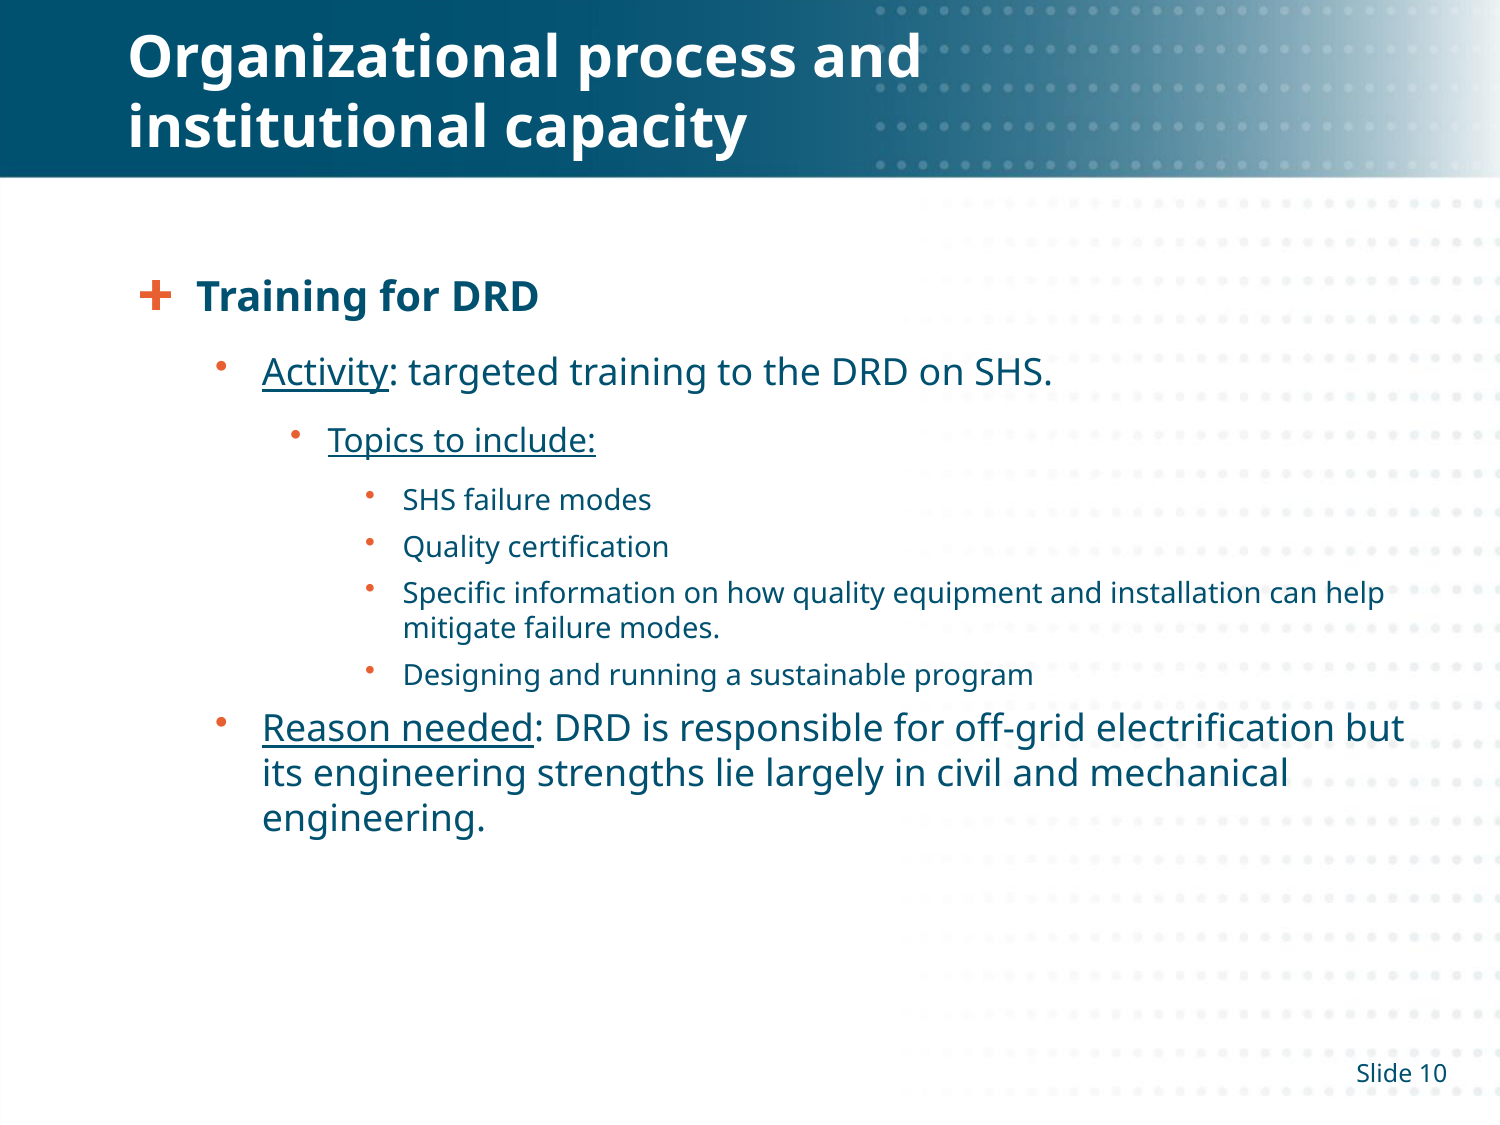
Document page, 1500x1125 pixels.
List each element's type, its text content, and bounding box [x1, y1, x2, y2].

slide_number 10 [1112, 1049, 1463, 1125]
picture [0, 0, 1500, 1125]
list Training for DRD Activity: targeted training to the DRD on SHS. Topics to include: SHS failure modes Quality certification Specific information on how quality equipment and installation can help mitigate failure modes. Designing and running a sustainable program Reason needed: DRD is responsible for off-grid electrification but its engineering strengths lie largely in civil and mechanical engineering. [125, 262, 1425, 1005]
title Organizational process and institutional capacity [112, 0, 1300, 184]
